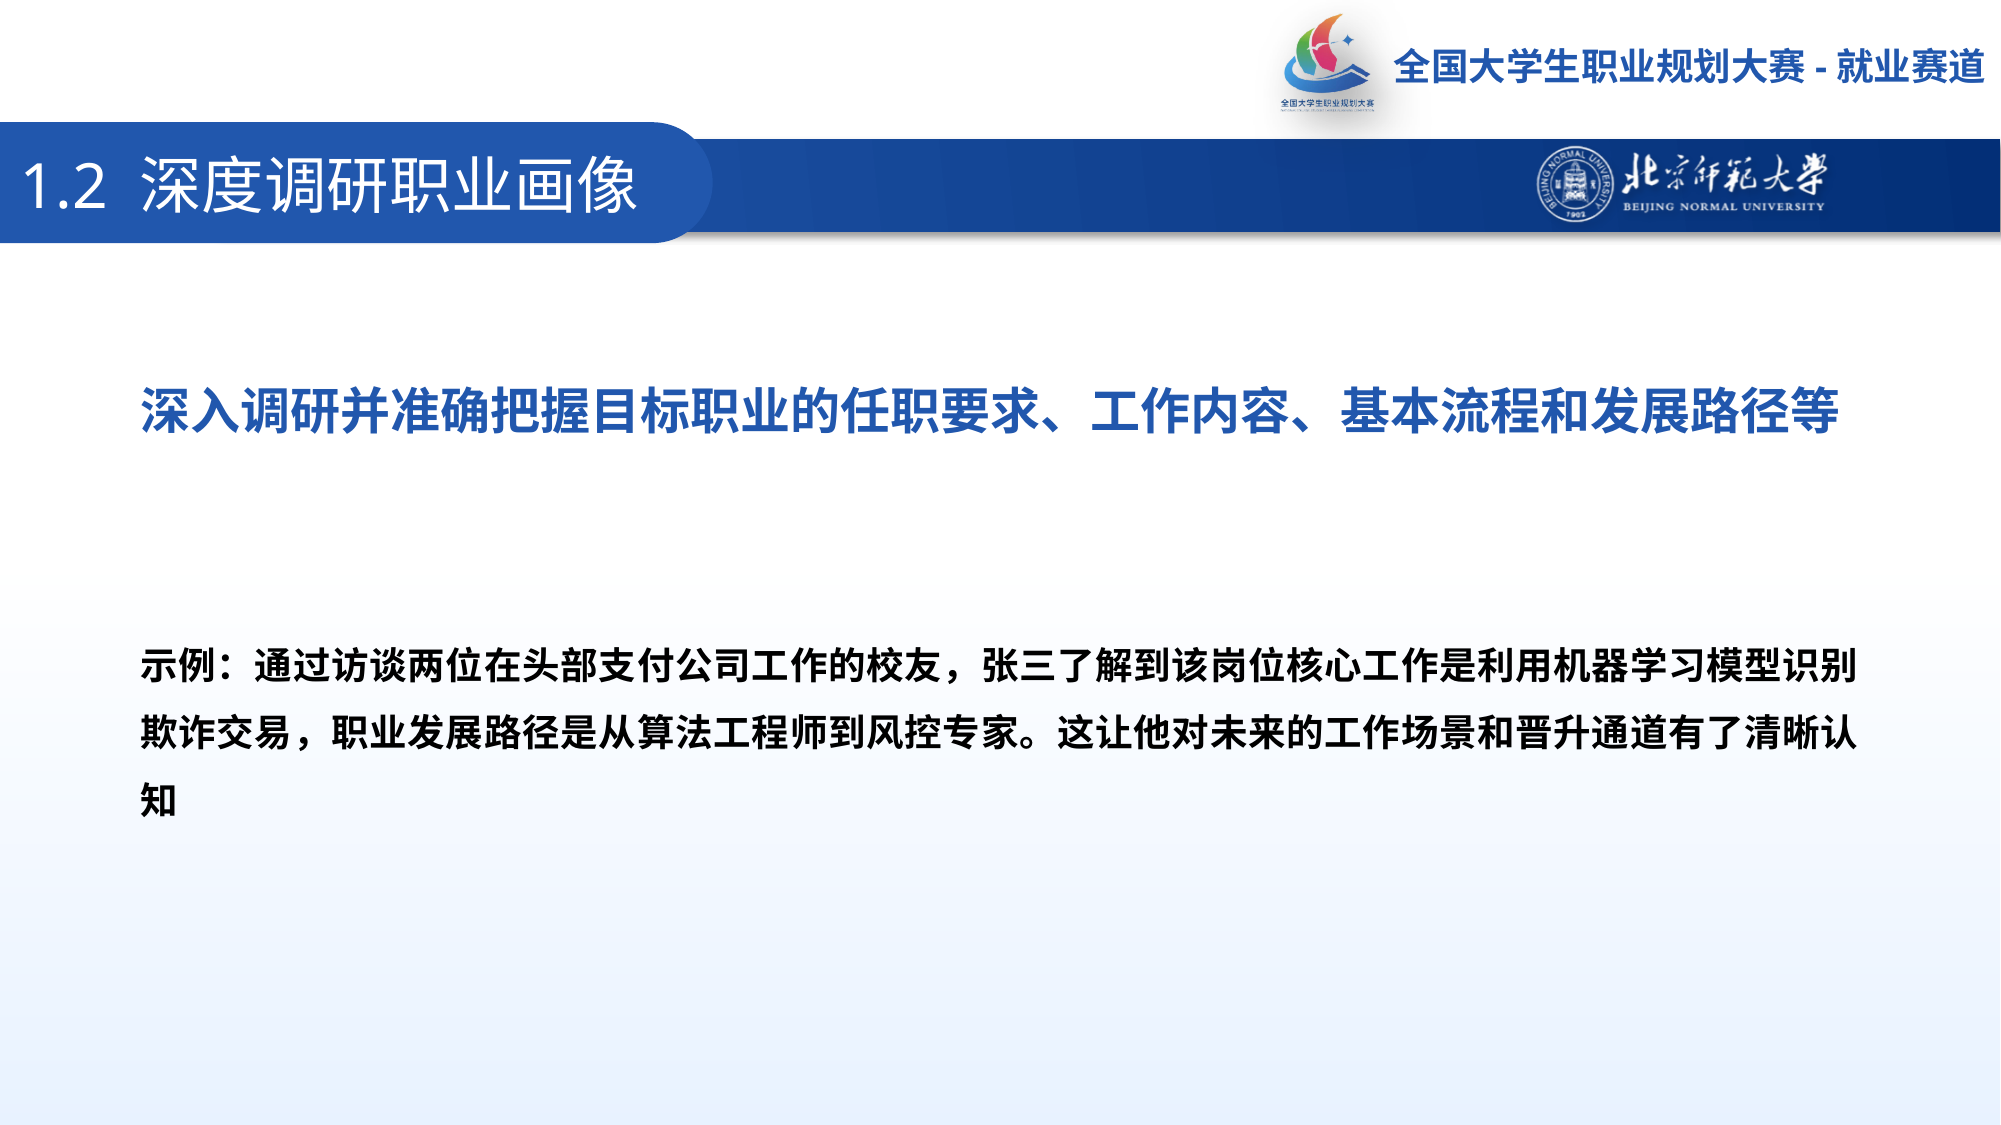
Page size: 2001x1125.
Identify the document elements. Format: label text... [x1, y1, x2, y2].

picture [1507, 124, 1873, 252]
text_box 示例：通过访谈两位在头部支付公司工作的校友，张三了解到该岗位核心工作是利用机器学习模型识别欺诈交易，职业发展路径是从算法工程师到风控专家。这让他对未来的工作场景和晋升通道有了清晰认知 [125, 612, 1875, 830]
text_box 1.2 深度调研职业画像 [0, 139, 659, 229]
picture [1235, 8, 1419, 120]
text_box 深入调研并准确把握目标职业的任职要求、工作内容、基本流程和发展路径等 [125, 372, 1892, 448]
